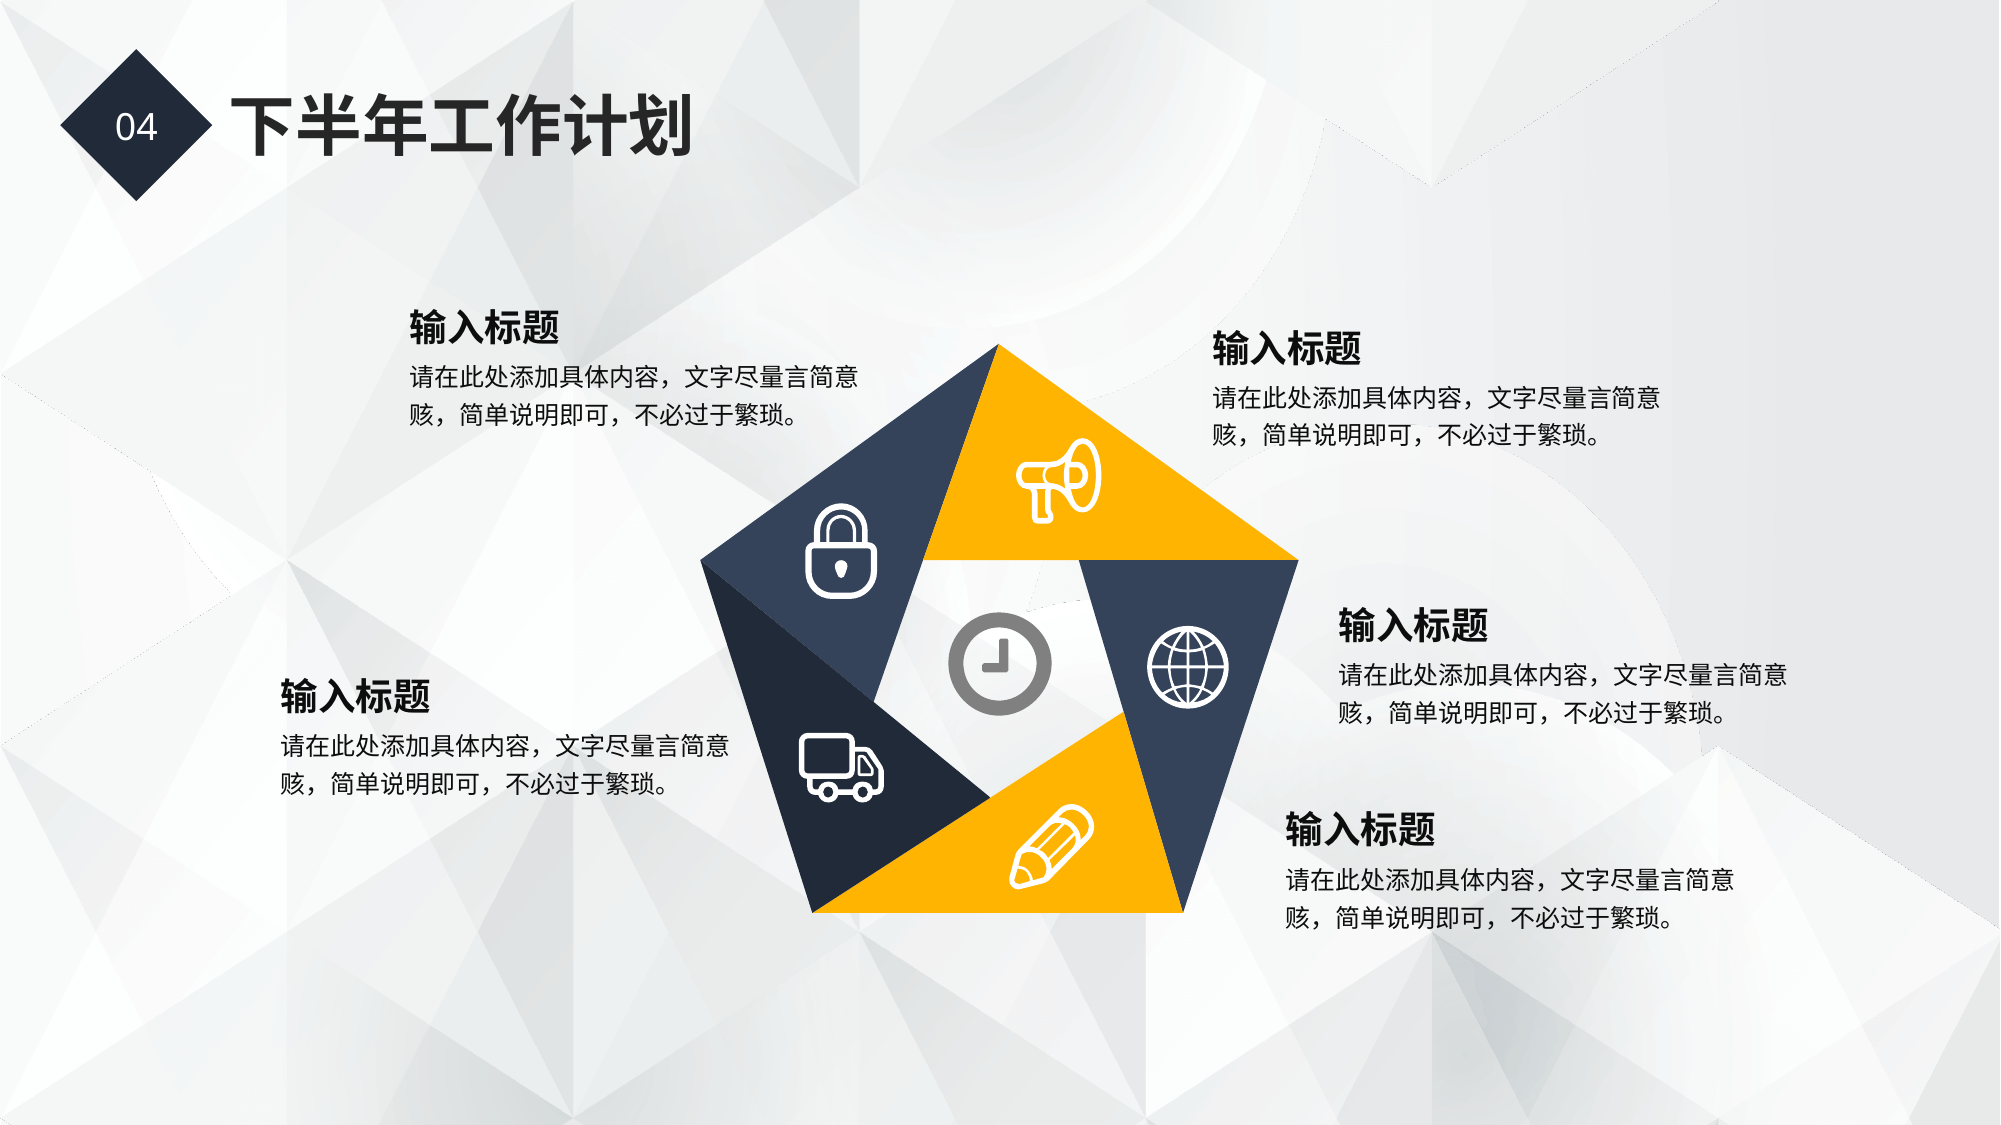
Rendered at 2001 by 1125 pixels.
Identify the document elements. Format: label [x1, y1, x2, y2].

text_box [60, 49, 836, 202]
text_box [798, 732, 884, 803]
text_box [805, 503, 878, 599]
picture [0, 0, 2000, 1125]
